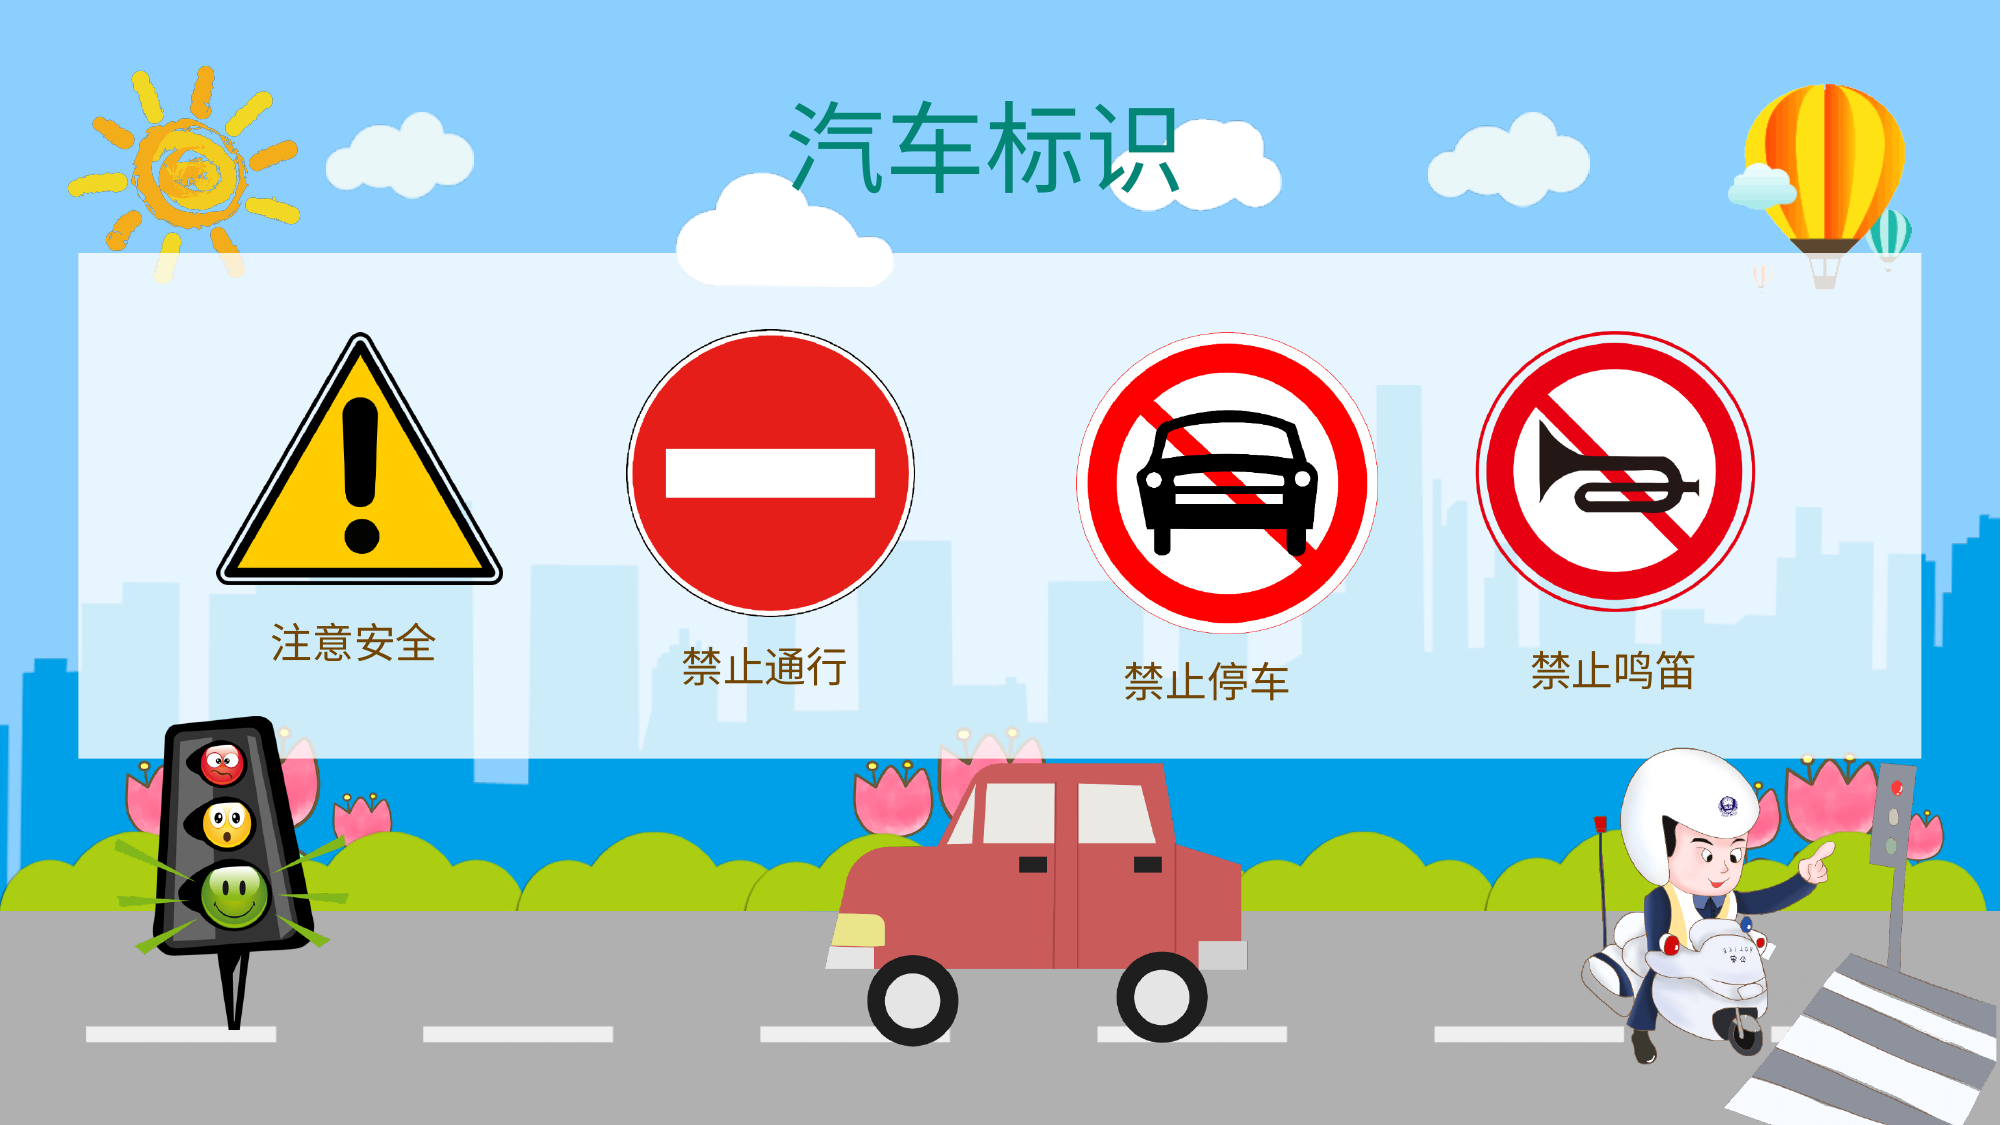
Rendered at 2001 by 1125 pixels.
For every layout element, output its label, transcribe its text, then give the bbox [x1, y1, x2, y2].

picture [326, 112, 474, 199]
picture [68, 66, 300, 284]
picture [474, 760, 528, 784]
picture [1076, 332, 1378, 634]
text_box 汽车标识 [770, 77, 1230, 213]
picture [1428, 112, 1590, 208]
picture [675, 172, 895, 252]
picture [626, 329, 915, 617]
picture [1230, 118, 1282, 212]
picture [216, 332, 503, 585]
picture [139, 761, 150, 776]
picture [1448, 308, 1772, 633]
picture [0, 385, 2001, 1125]
picture [343, 794, 351, 803]
text_box 禁止通行 [666, 633, 1038, 699]
text_box 禁止停车 [1109, 647, 1481, 713]
picture [867, 761, 878, 776]
picture [1644, 40, 2000, 647]
text_box 注意安全 [255, 609, 627, 675]
text_box 禁止鸣笛 [1515, 637, 1887, 703]
text_box [77, 252, 1922, 760]
